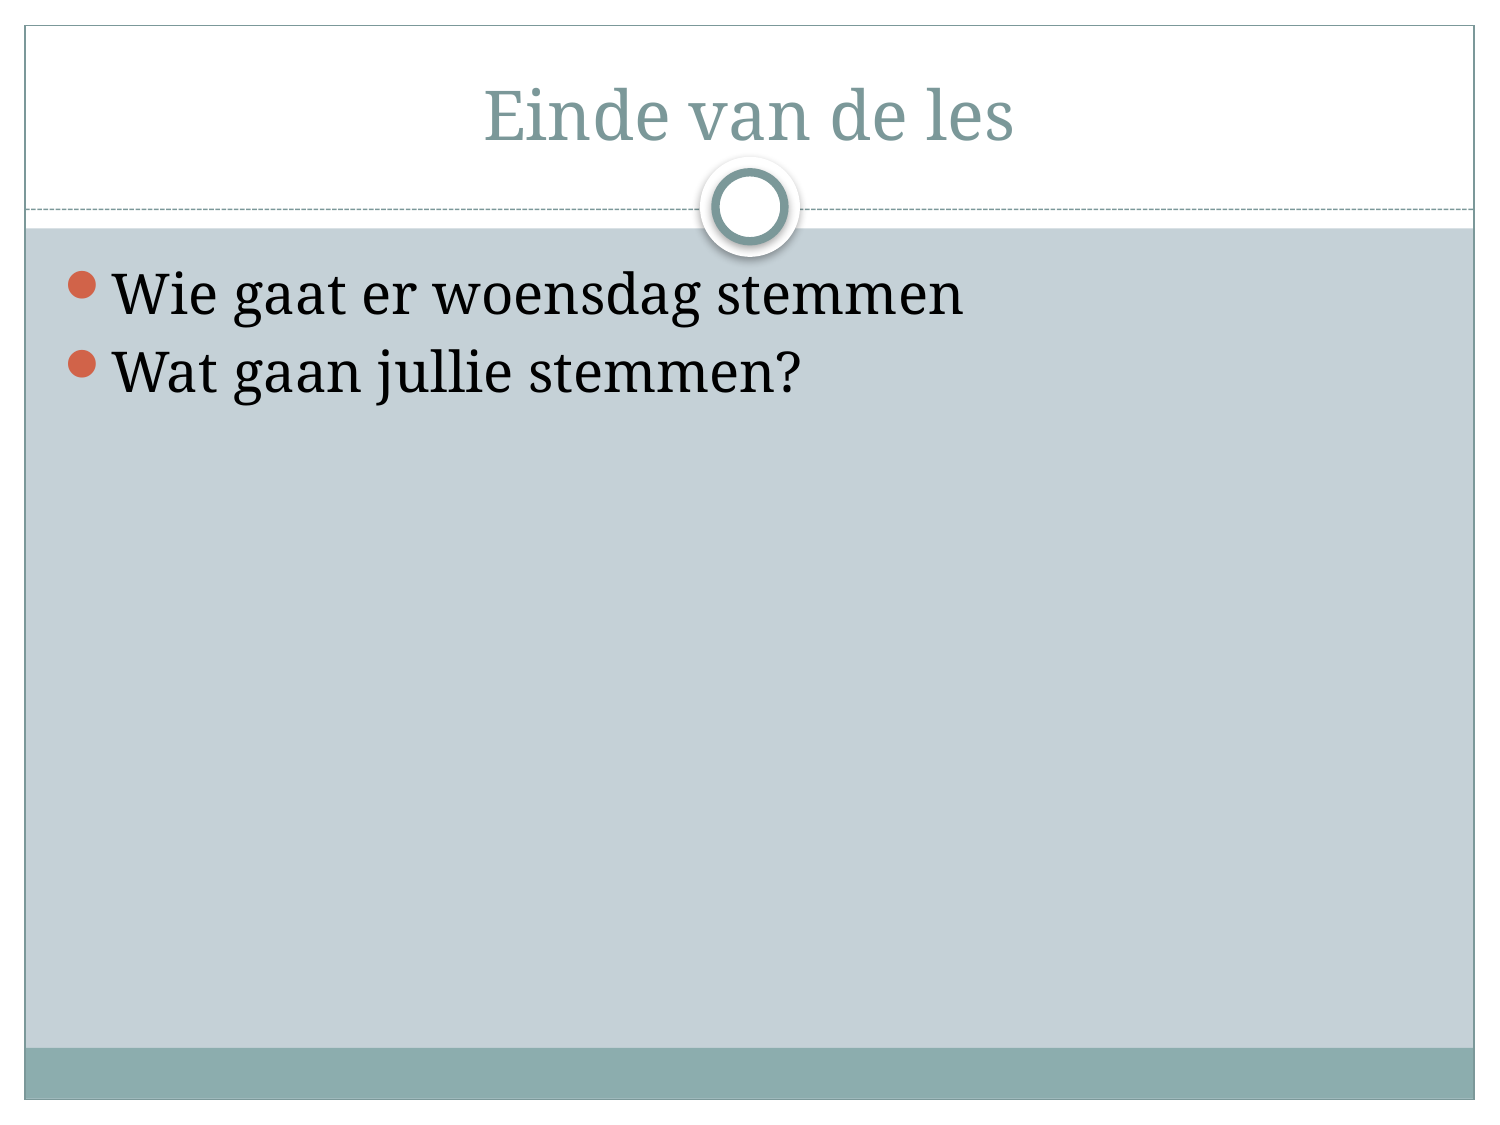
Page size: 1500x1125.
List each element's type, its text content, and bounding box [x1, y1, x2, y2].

title Einde van de les [49, 37, 1450, 162]
list Wie gaat er woensdag stemmen Wat gaan jullie stemmen? [49, 250, 1445, 1001]
